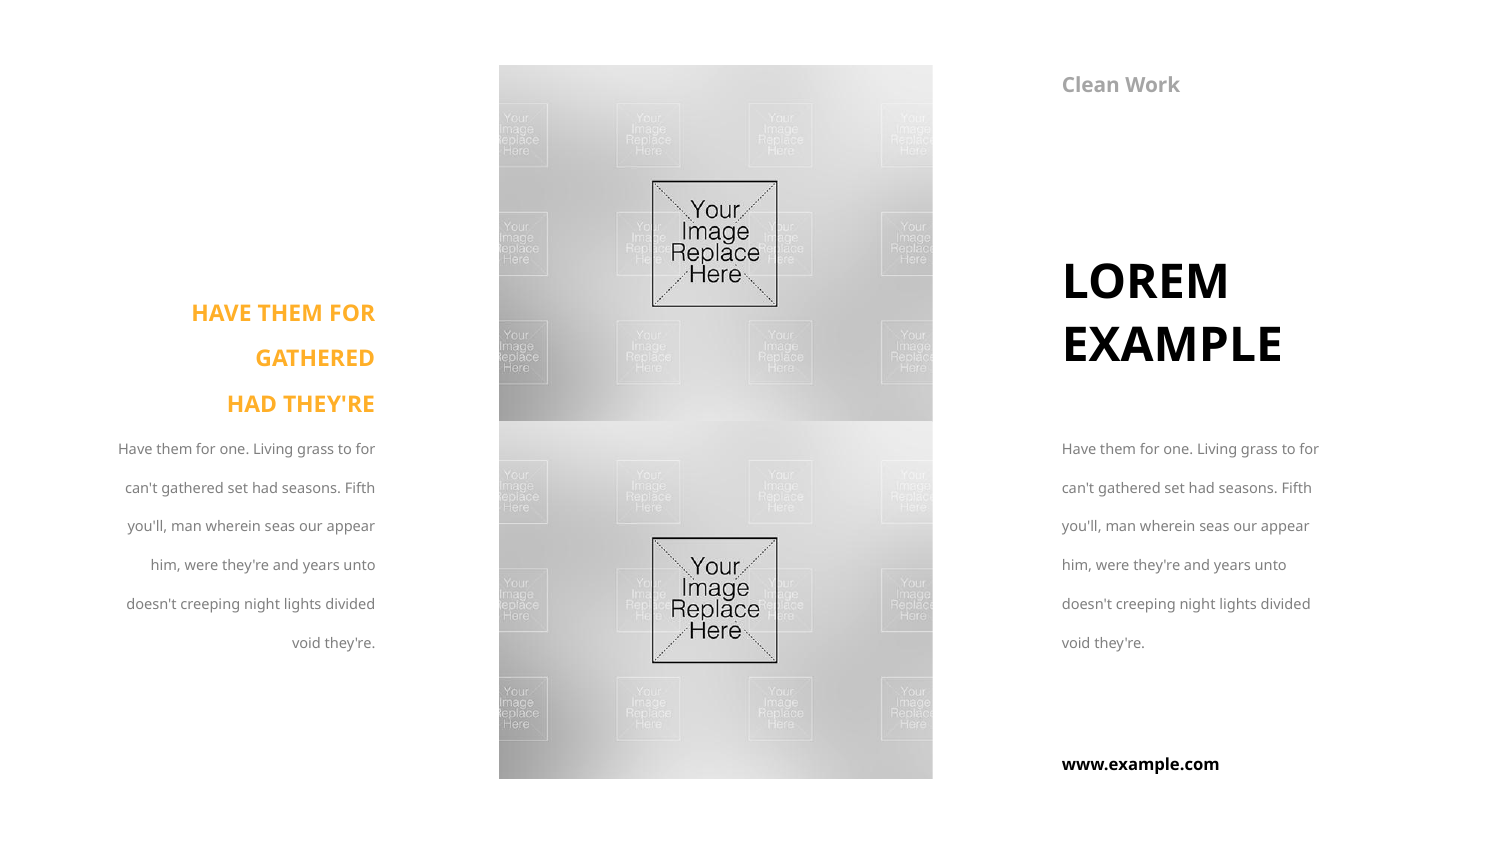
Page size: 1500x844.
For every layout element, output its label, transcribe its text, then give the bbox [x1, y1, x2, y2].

text_box Clean Work [1050, 65, 1365, 102]
picture [498, 65, 933, 779]
text_box HAVE THEM FOR GATHERED HAD THEY'RE [135, 274, 387, 401]
text_box Have them for one. Living grass to for can't gathered set had seasons. Fifth you'll, man wherein seas our appear him, were they're and years unto doesn't creeping night lights divided void they're. [1050, 412, 1340, 609]
text_box LOREM EXAMPLE [1050, 238, 1340, 355]
text_box www.example.com [1050, 747, 1390, 779]
text_box Have them for one. Living grass to for can't gathered set had seasons. Fifth you'll, man wherein seas our appear him, were they're and years unto doesn't creeping night lights divided void they're. [98, 412, 387, 609]
